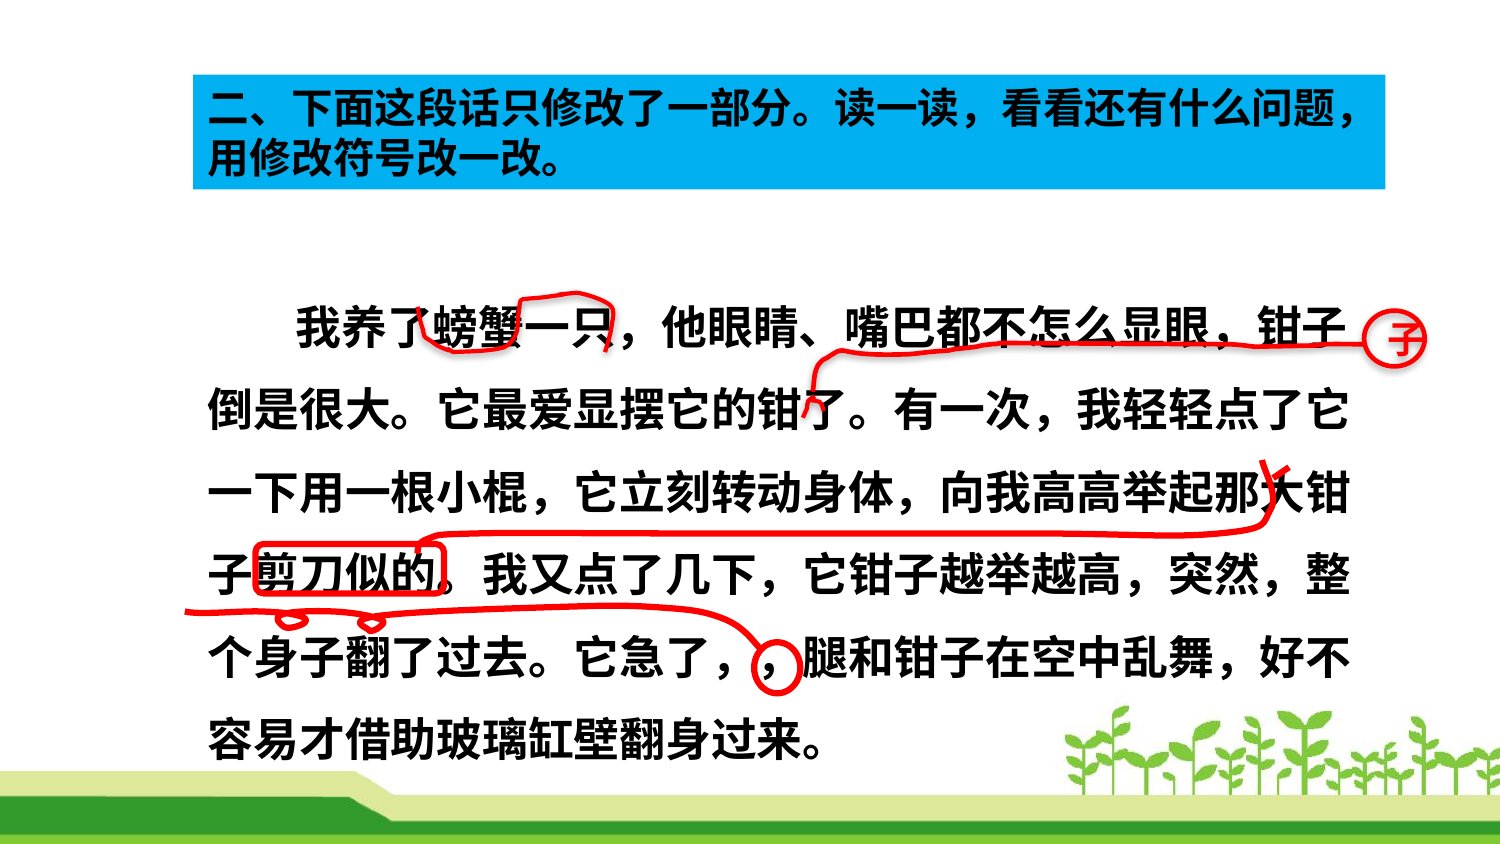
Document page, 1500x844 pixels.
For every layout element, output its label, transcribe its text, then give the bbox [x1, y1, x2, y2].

text_box 我养了螃蟹一只，他眼睛、嘴巴都不怎么显眼，钳子倒是很大。它最爱显摆它的钳了。有一次，我轻轻点了它一下用一根小棍，它立刻转动身体，向我高高举起那大钳子剪刀似的。我又点了几下，它钳子越举越高，突然，整个身子翻了过去。它急了，，腿和钳子在空中乱舞，好不容易才借助玻璃缸壁翻身过来。 [193, 263, 1404, 774]
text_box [184, 605, 801, 694]
text_box 二、下面这段话只修改了一部分。读一读，看看还有什么问题，用修改符号改一改。 [193, 74, 1386, 190]
picture [0, 0, 1500, 844]
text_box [255, 459, 1290, 594]
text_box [802, 310, 1425, 418]
text_box [415, 290, 616, 355]
